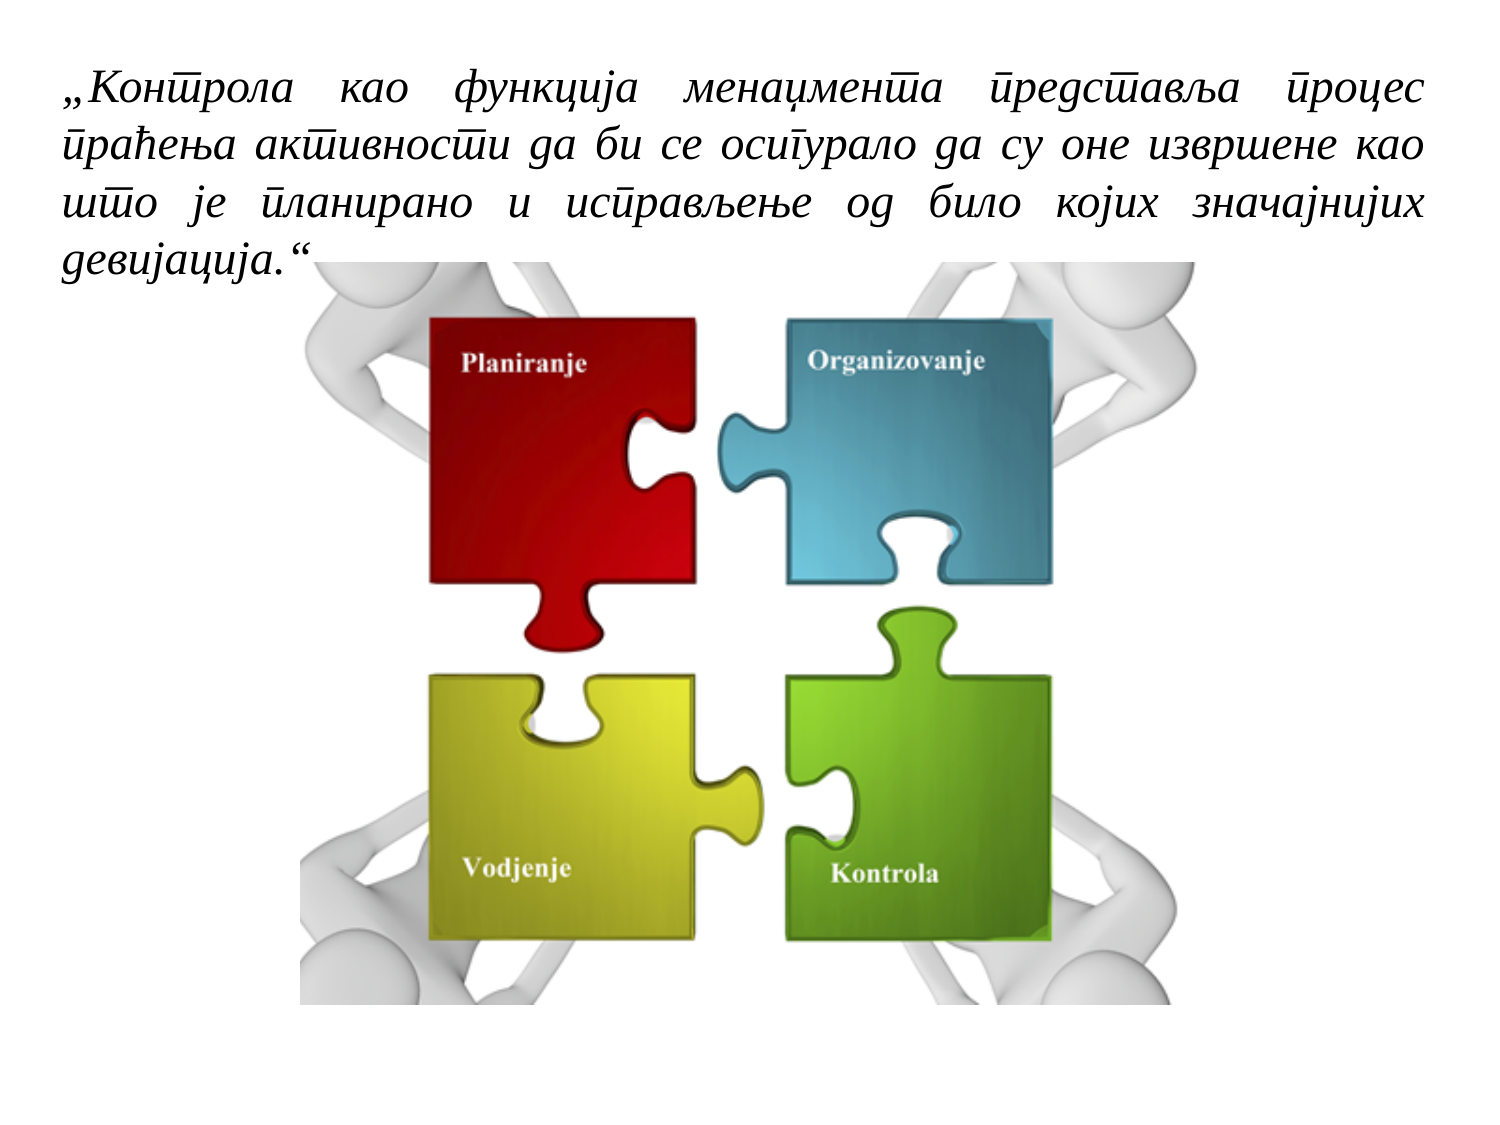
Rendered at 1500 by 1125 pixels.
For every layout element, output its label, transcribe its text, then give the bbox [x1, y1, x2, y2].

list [299, 262, 1201, 1006]
text_box „Контрола као функција менаџмента представља процес праћења активности да би се осигурало да су оне извршене као што је планирано и исправљење од било којих значајнијих девијација.“ [46, 46, 1442, 292]
